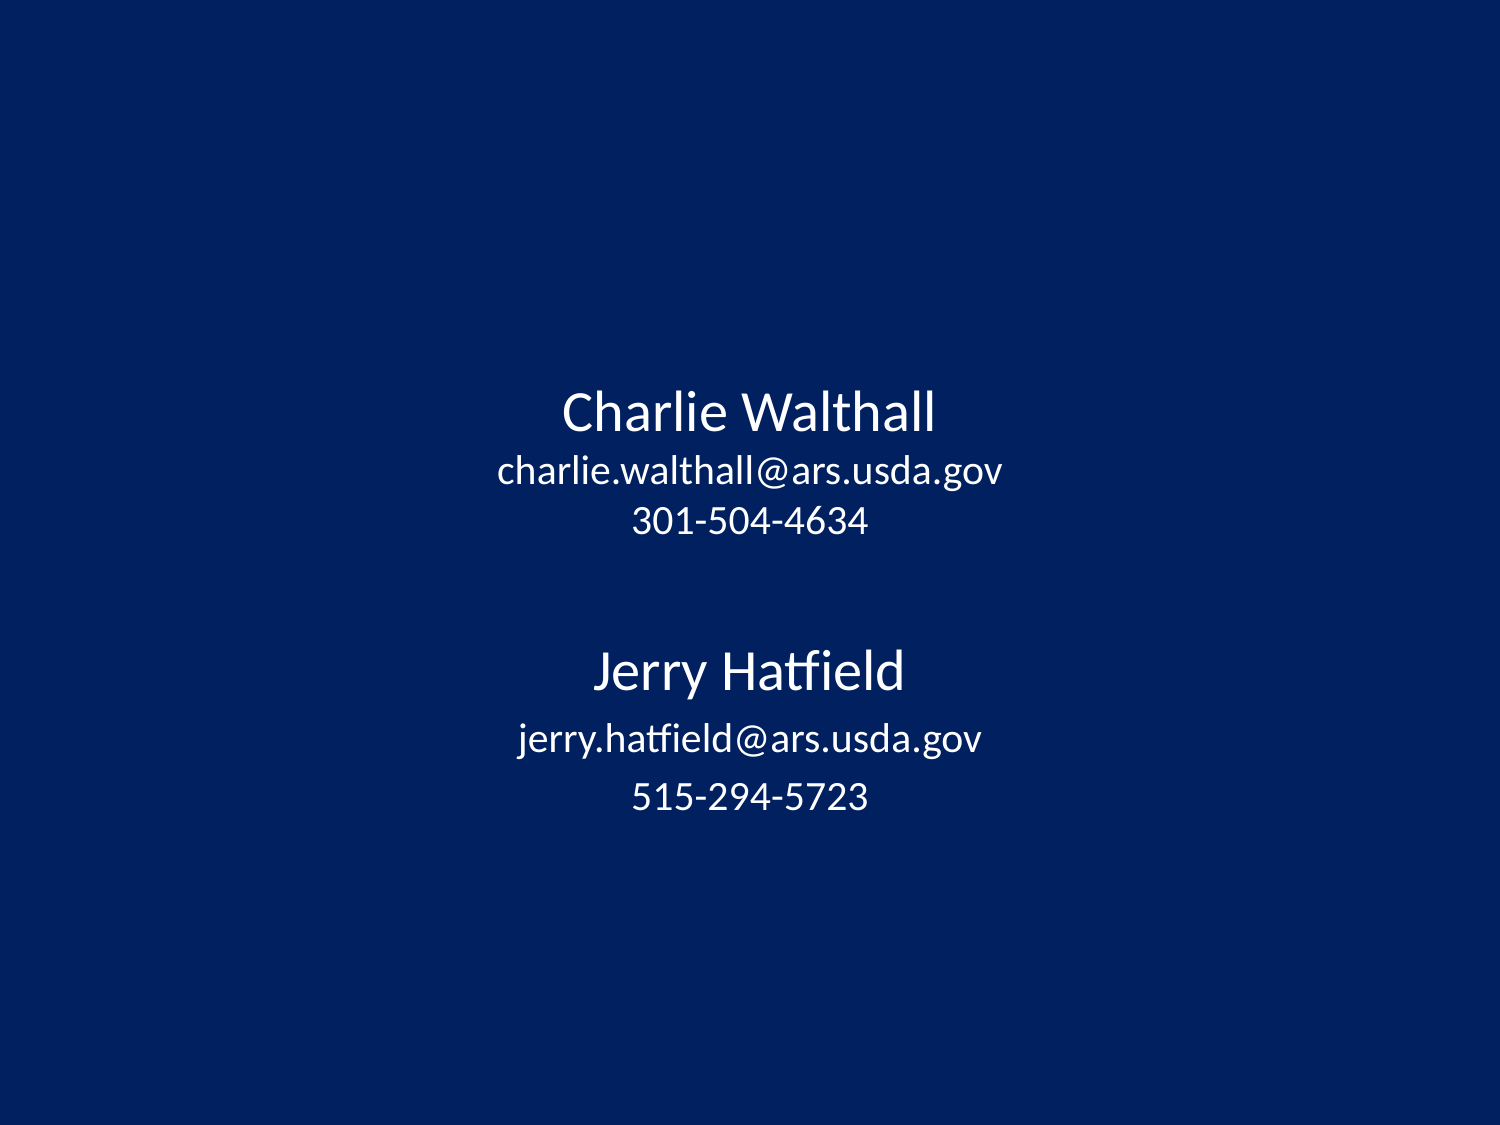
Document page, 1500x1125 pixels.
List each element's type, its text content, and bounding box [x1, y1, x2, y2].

title Charlie Walthall charlie.walthall@ars.usda.gov 301-504-4634 [112, 337, 1388, 579]
subtitle Jerry Hatfield jerry.hatfield@ars.usda.gov 515-294-5723 [225, 624, 1275, 913]
